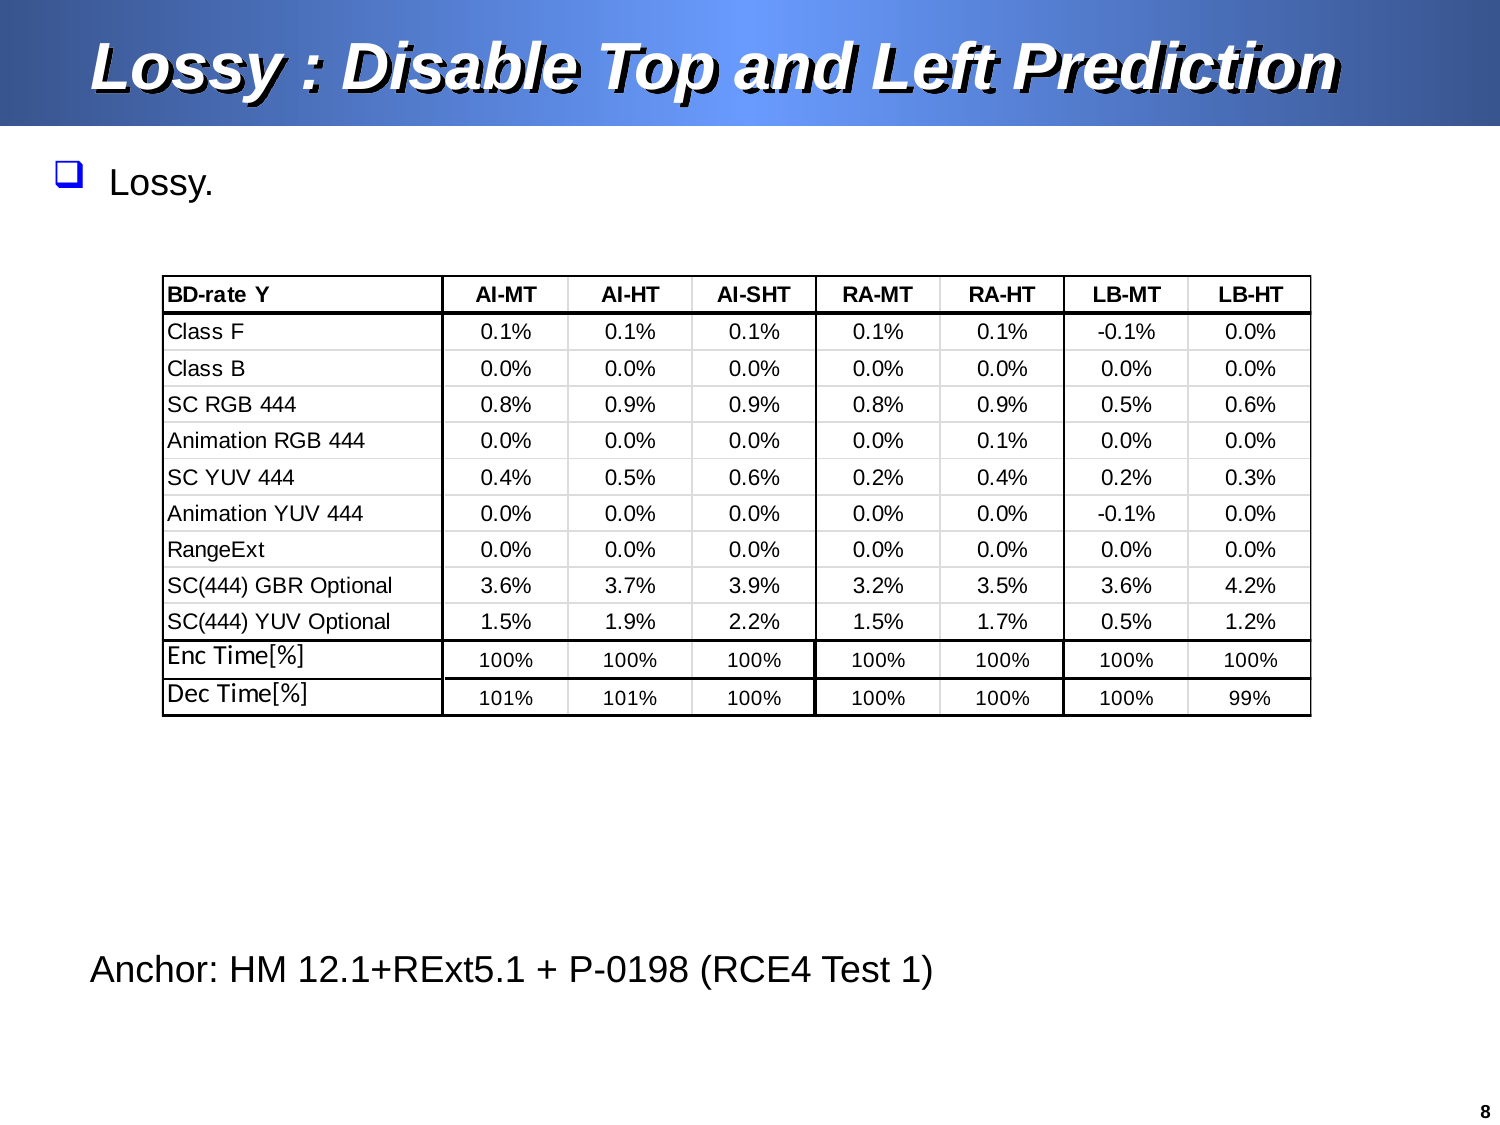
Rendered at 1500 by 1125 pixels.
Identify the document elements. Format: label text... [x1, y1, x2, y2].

text_box Anchor: HM 12.1+RExt5.1 + P-0198 (RCE4 Test 1) [75, 937, 1400, 998]
picture [161, 274, 1314, 719]
list Lossy. [37, 149, 1388, 869]
title Lossy : Disable Top and Left Prediction [74, 12, 1426, 126]
slide_number 8 [1368, 1091, 1500, 1125]
